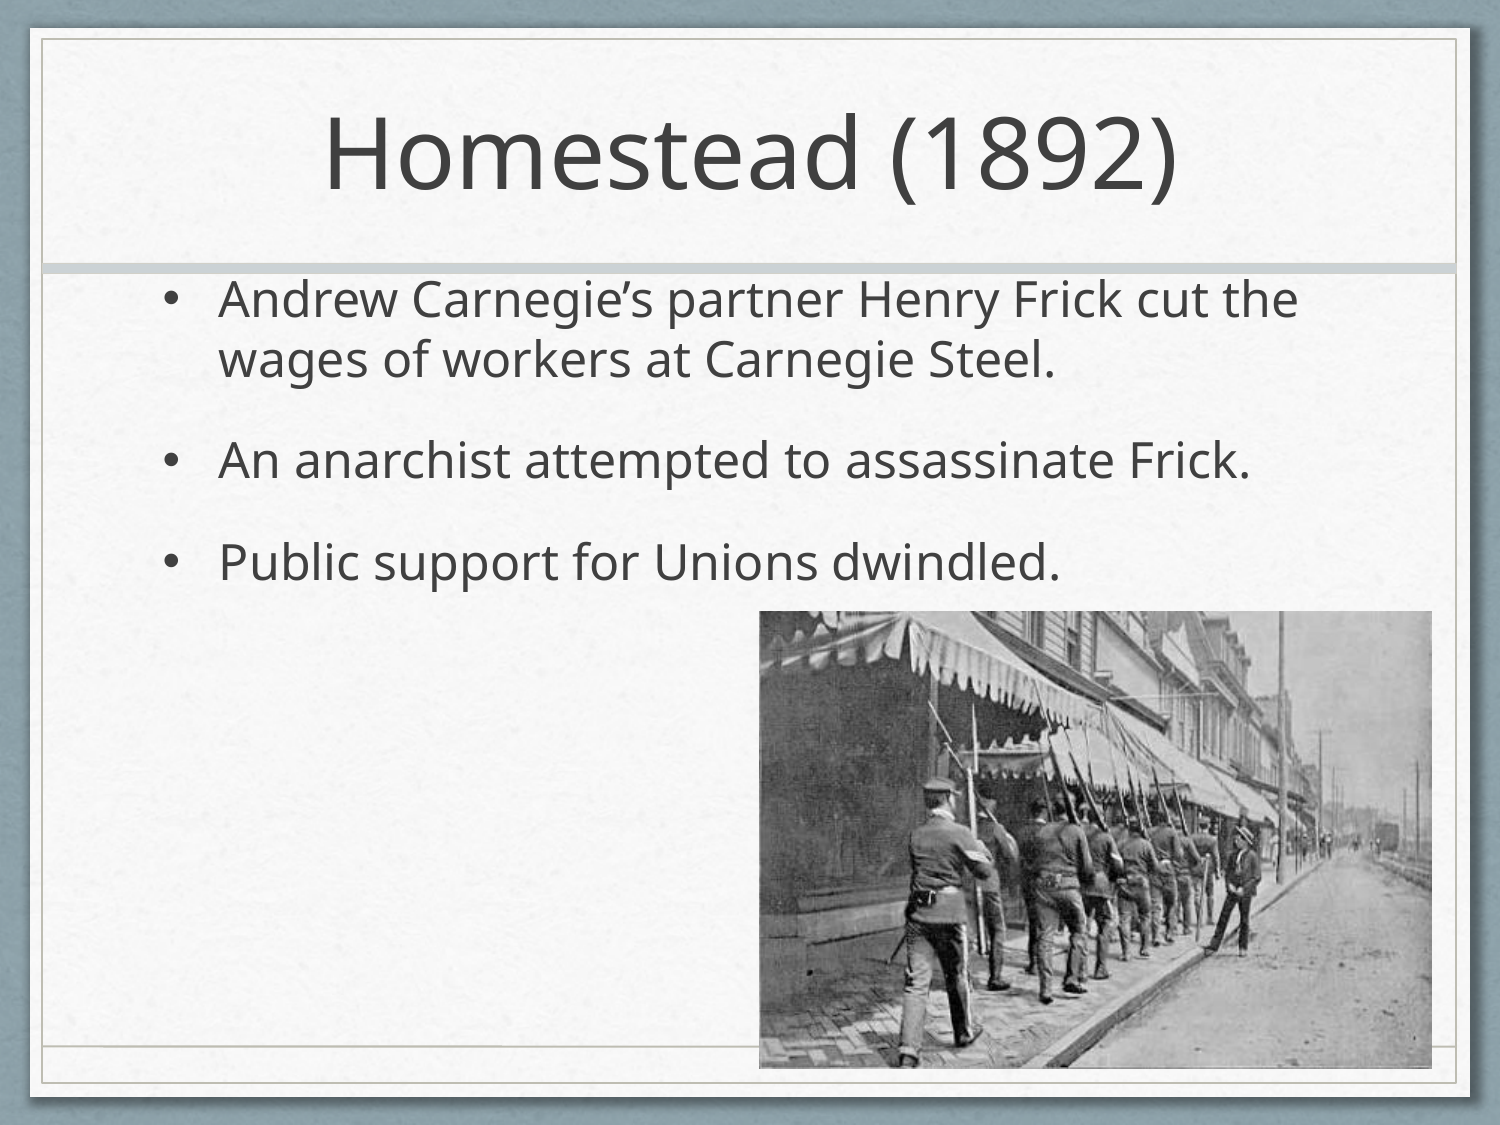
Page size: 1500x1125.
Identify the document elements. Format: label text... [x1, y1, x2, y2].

picture [30, 28, 1470, 1097]
title Homestead (1892) [147, 40, 1353, 259]
list Andrew Carnegie’s partner Henry Frick cut the wages of workers at Carnegie Steel. An anarchist attempted to assassinate Frick. Public support for Unions dwindled. [147, 259, 1353, 905]
